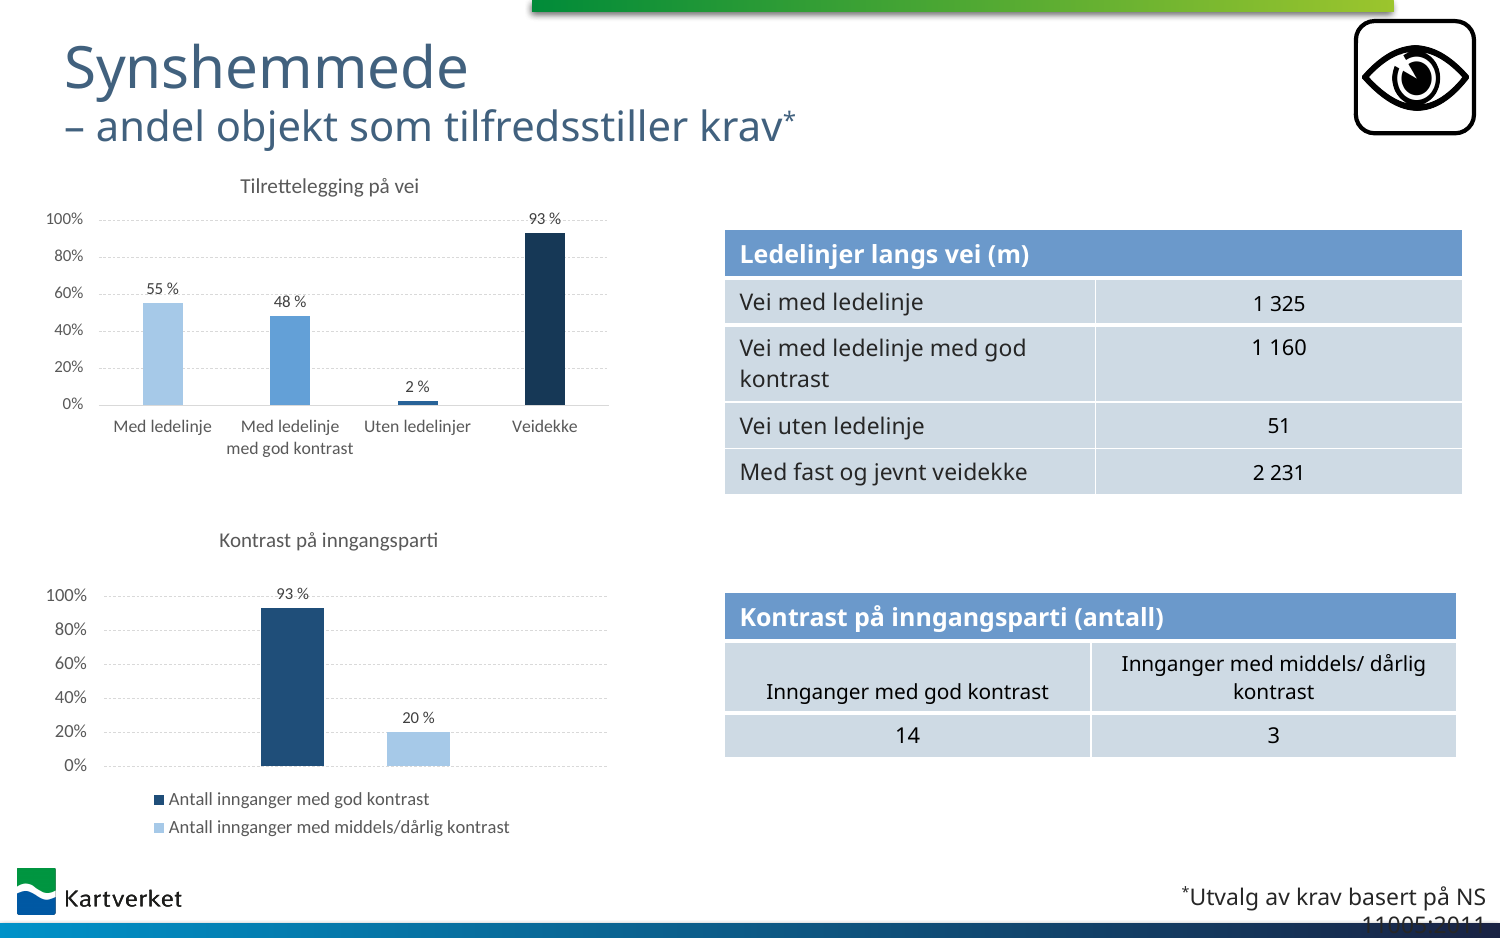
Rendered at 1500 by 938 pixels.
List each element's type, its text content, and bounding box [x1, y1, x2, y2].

table_cell 3 [1092, 715, 1456, 757]
table_cell Med fast og jevnt veidekke [725, 449, 1095, 494]
table_header Ledelinjer langs vei (m) [725, 230, 1462, 276]
table_cell 51 [1096, 403, 1462, 448]
table_cell Vei med ledelinje med god kontrast [725, 327, 1095, 401]
table_cell Vei uten ledelinje [725, 403, 1095, 448]
table_cell Innganger med god kontrast [725, 643, 1090, 711]
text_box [1355, 20, 1475, 134]
table_cell 1 160 [1096, 327, 1462, 401]
table_cell 1 325 [1096, 280, 1462, 323]
picture [41, 166, 619, 492]
table_cell 2 231 [1096, 449, 1462, 494]
table_header Kontrast på inngangsparti (antall) [725, 593, 1456, 639]
table_cell 14 [725, 715, 1090, 757]
picture [41, 520, 617, 846]
text_box *Utvalg av krav basert på NS 11005:2011 [1068, 873, 1500, 938]
text_box Synshemmede – andel objekt som tilfredsstiller krav* [49, 24, 1431, 158]
table_cell Innganger med middels/ dårlig kontrast [1092, 643, 1456, 711]
table_cell Vei med ledelinje [725, 280, 1095, 323]
